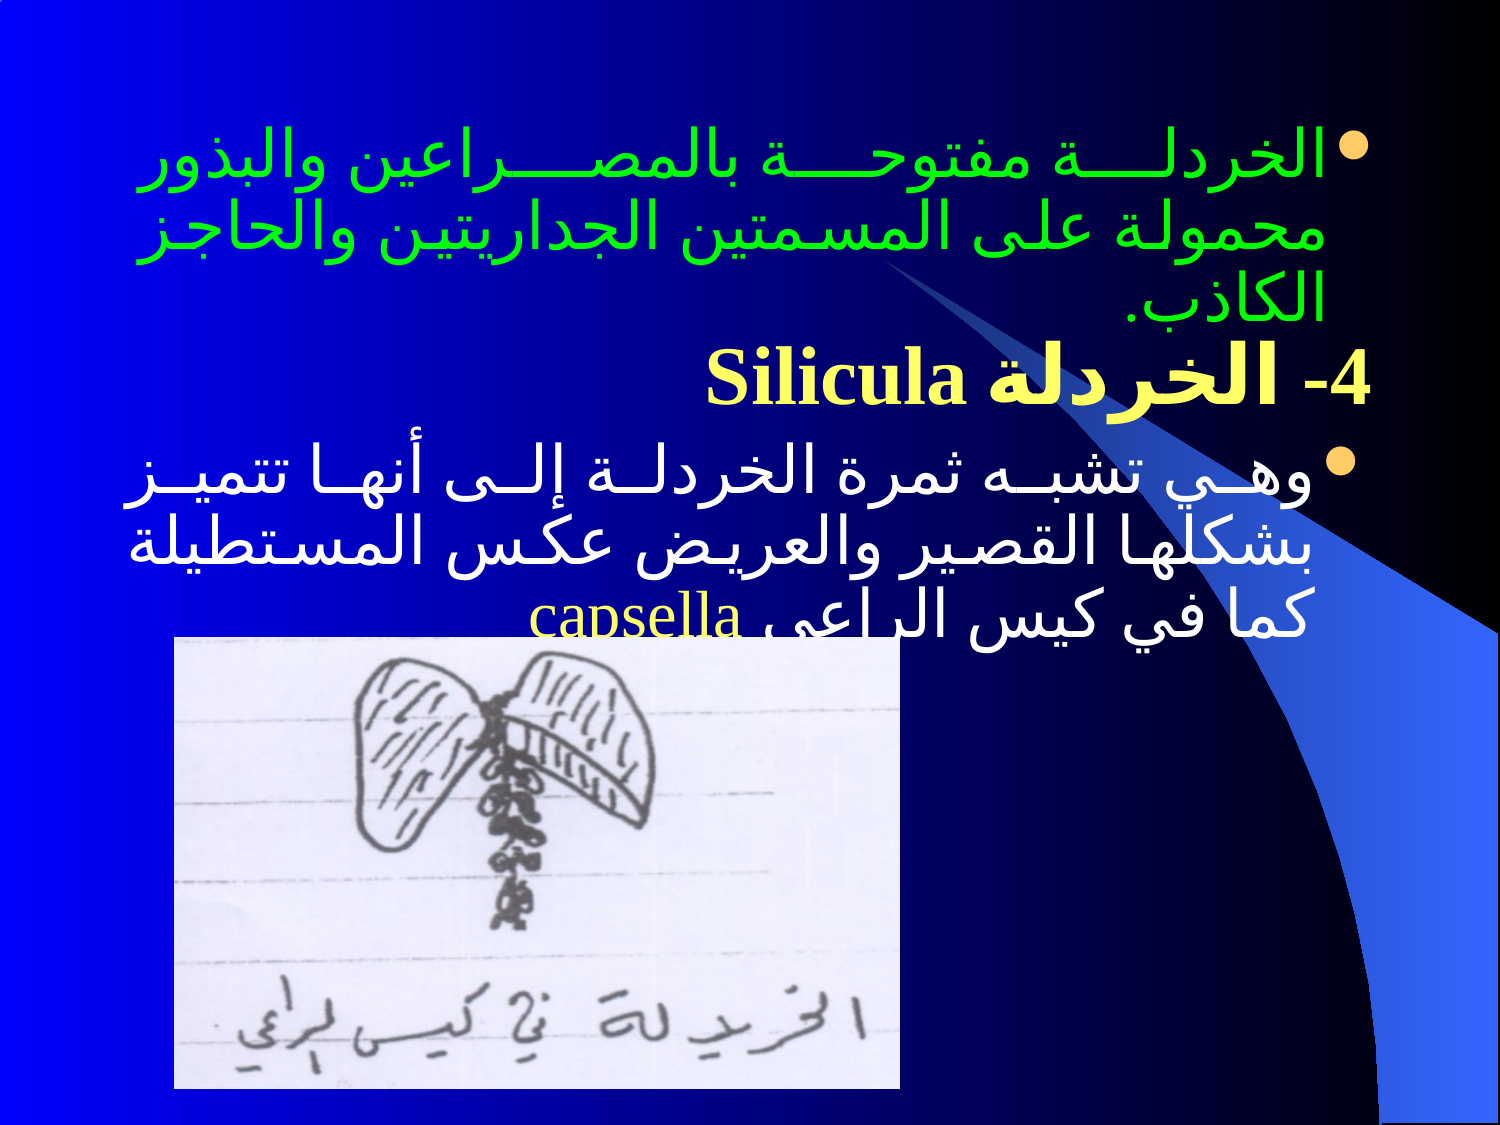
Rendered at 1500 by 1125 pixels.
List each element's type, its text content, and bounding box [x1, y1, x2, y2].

text_box الخردلة مفتوحة بالمصراعين والبذور محمولة على المسمتين الجداريتين والحاجز الكاذب. [124, 112, 1400, 275]
picture [174, 637, 901, 1089]
text_box 4- الخردلة Silicula وهي تشبه ثمرة الخردلة إلى أنها تتميز بشكلها القصير والعريض عكس المستطيلة كما في كيس الراعي capsella [111, 324, 1387, 650]
